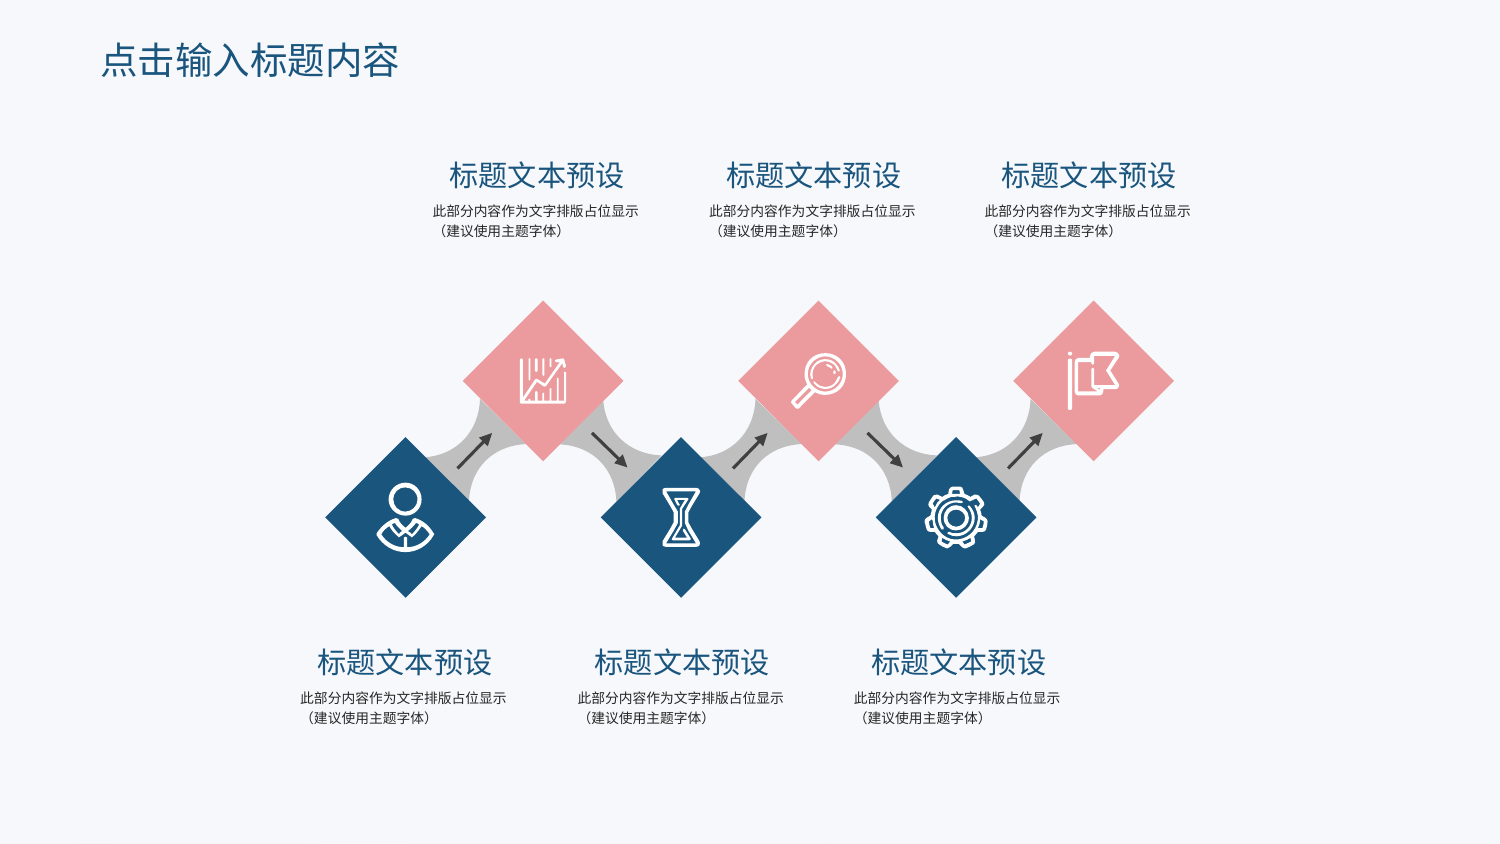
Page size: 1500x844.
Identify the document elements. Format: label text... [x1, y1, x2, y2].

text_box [693, 146, 934, 301]
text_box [285, 597, 525, 753]
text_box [324, 300, 1175, 598]
text_box 点击输入标题内容 [100, 28, 450, 91]
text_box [562, 597, 803, 753]
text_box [417, 146, 657, 301]
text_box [969, 146, 1210, 301]
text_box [838, 597, 1079, 753]
